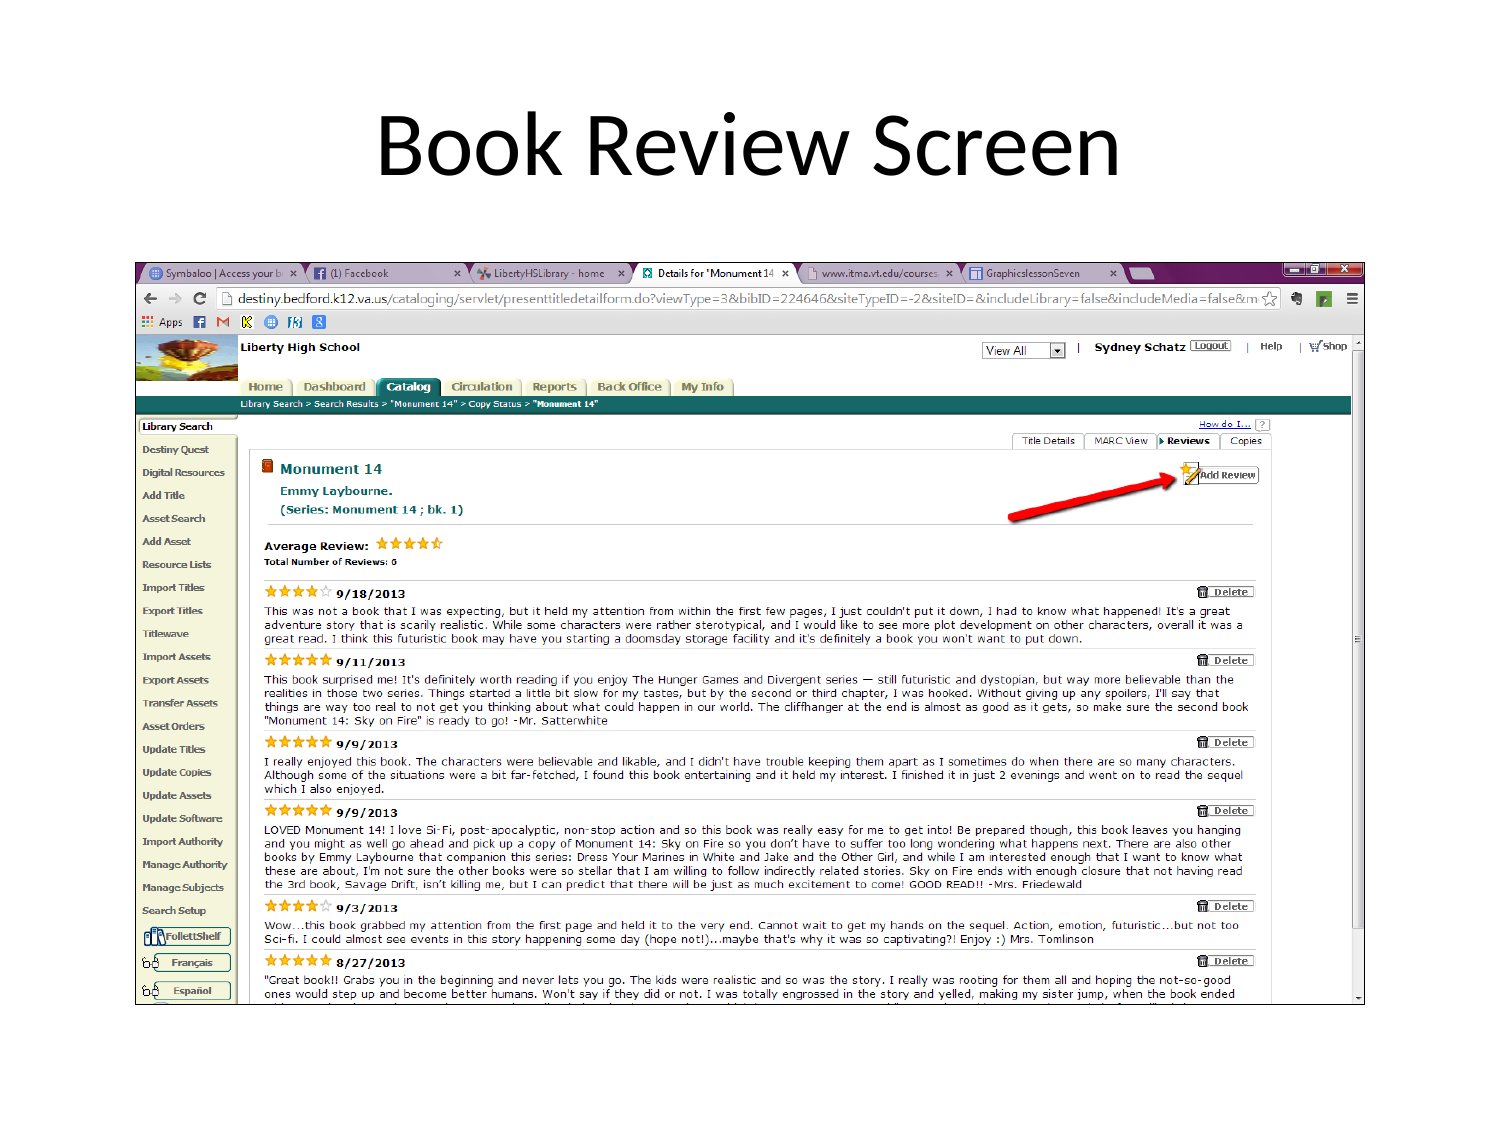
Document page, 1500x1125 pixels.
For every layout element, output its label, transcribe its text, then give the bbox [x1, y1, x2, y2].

title Book Review Screen [75, 45, 1425, 233]
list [135, 262, 1365, 1006]
